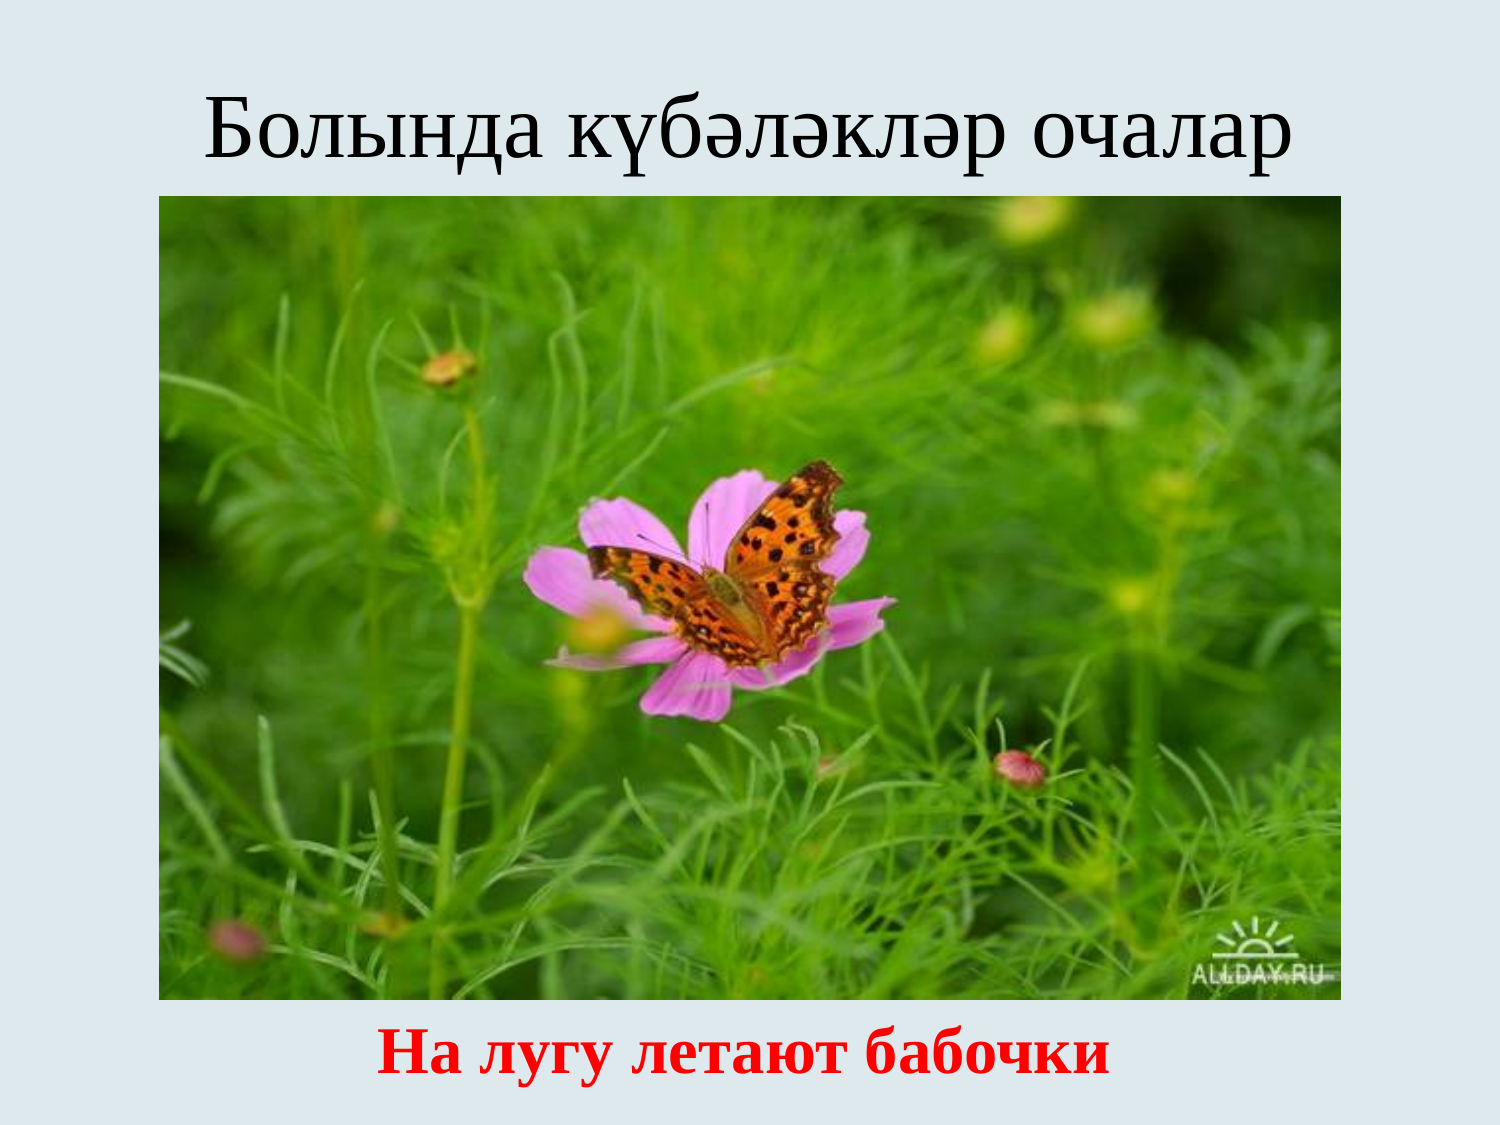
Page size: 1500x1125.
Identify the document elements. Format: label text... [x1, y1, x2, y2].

text_box На лугу летают бабочки [363, 1007, 1144, 1095]
title Болында күбәләкләр очалар [75, 45, 1425, 197]
picture [159, 195, 1341, 1000]
